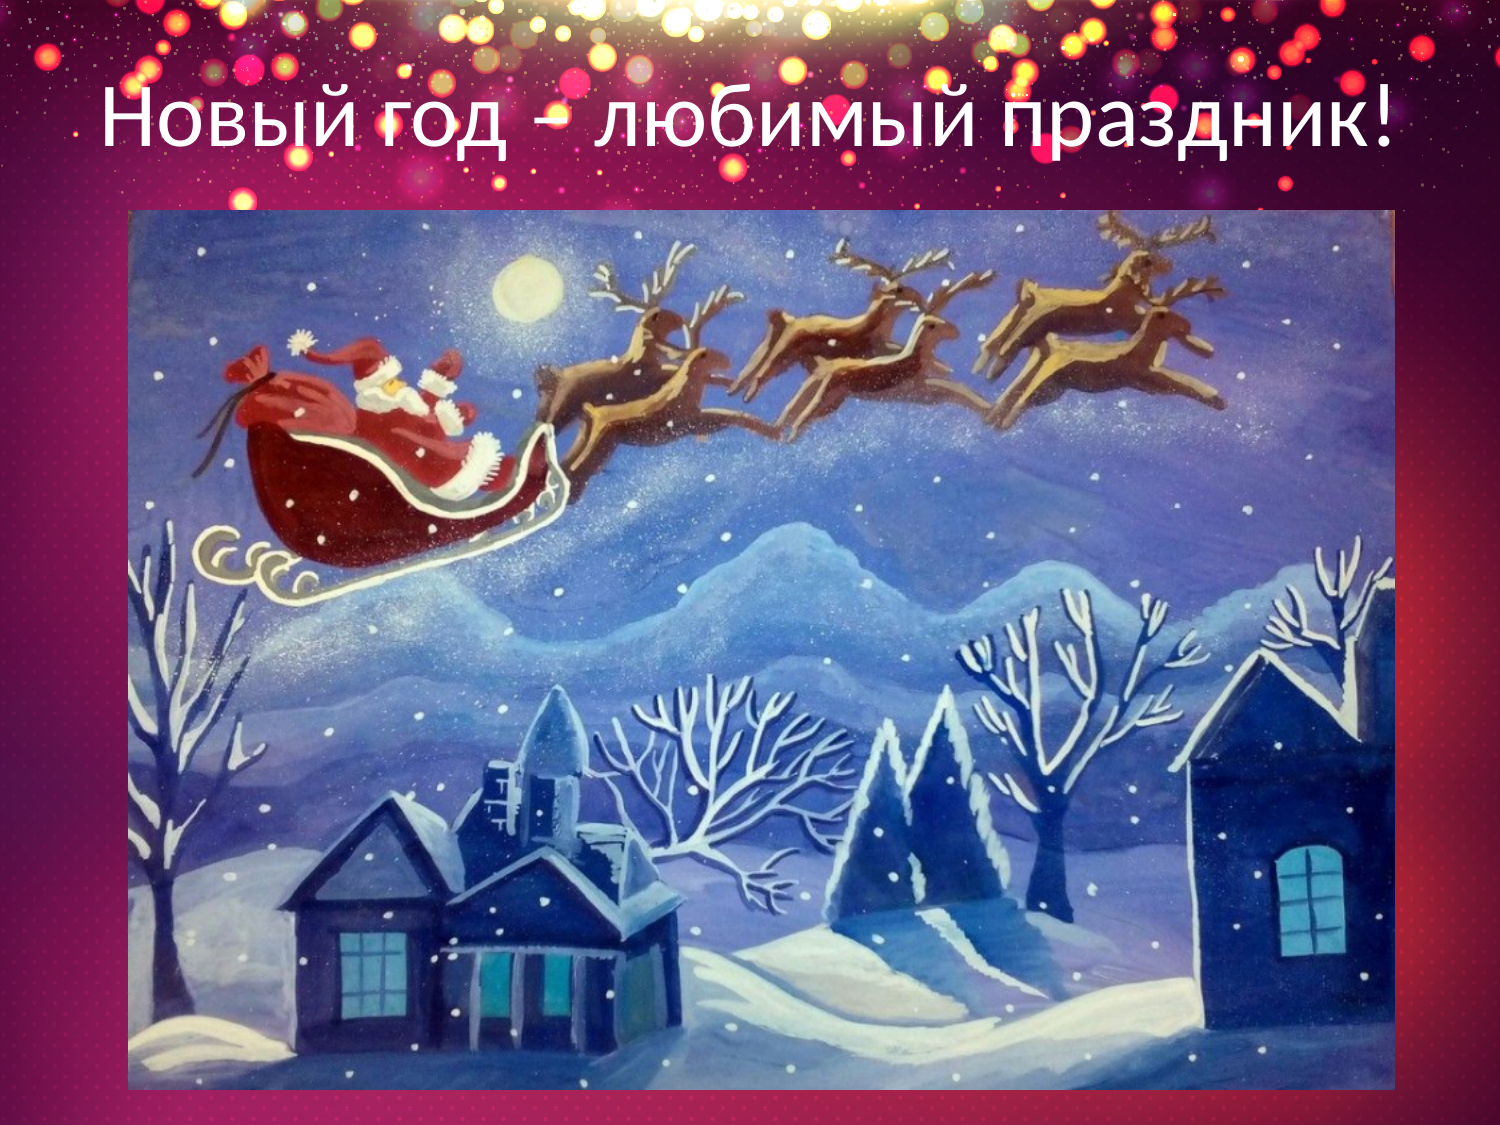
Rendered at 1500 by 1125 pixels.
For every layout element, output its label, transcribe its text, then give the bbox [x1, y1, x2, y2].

title Новый год – любимый праздник! [75, 24, 1425, 195]
picture [0, 0, 1500, 1125]
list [128, 210, 1395, 1091]
